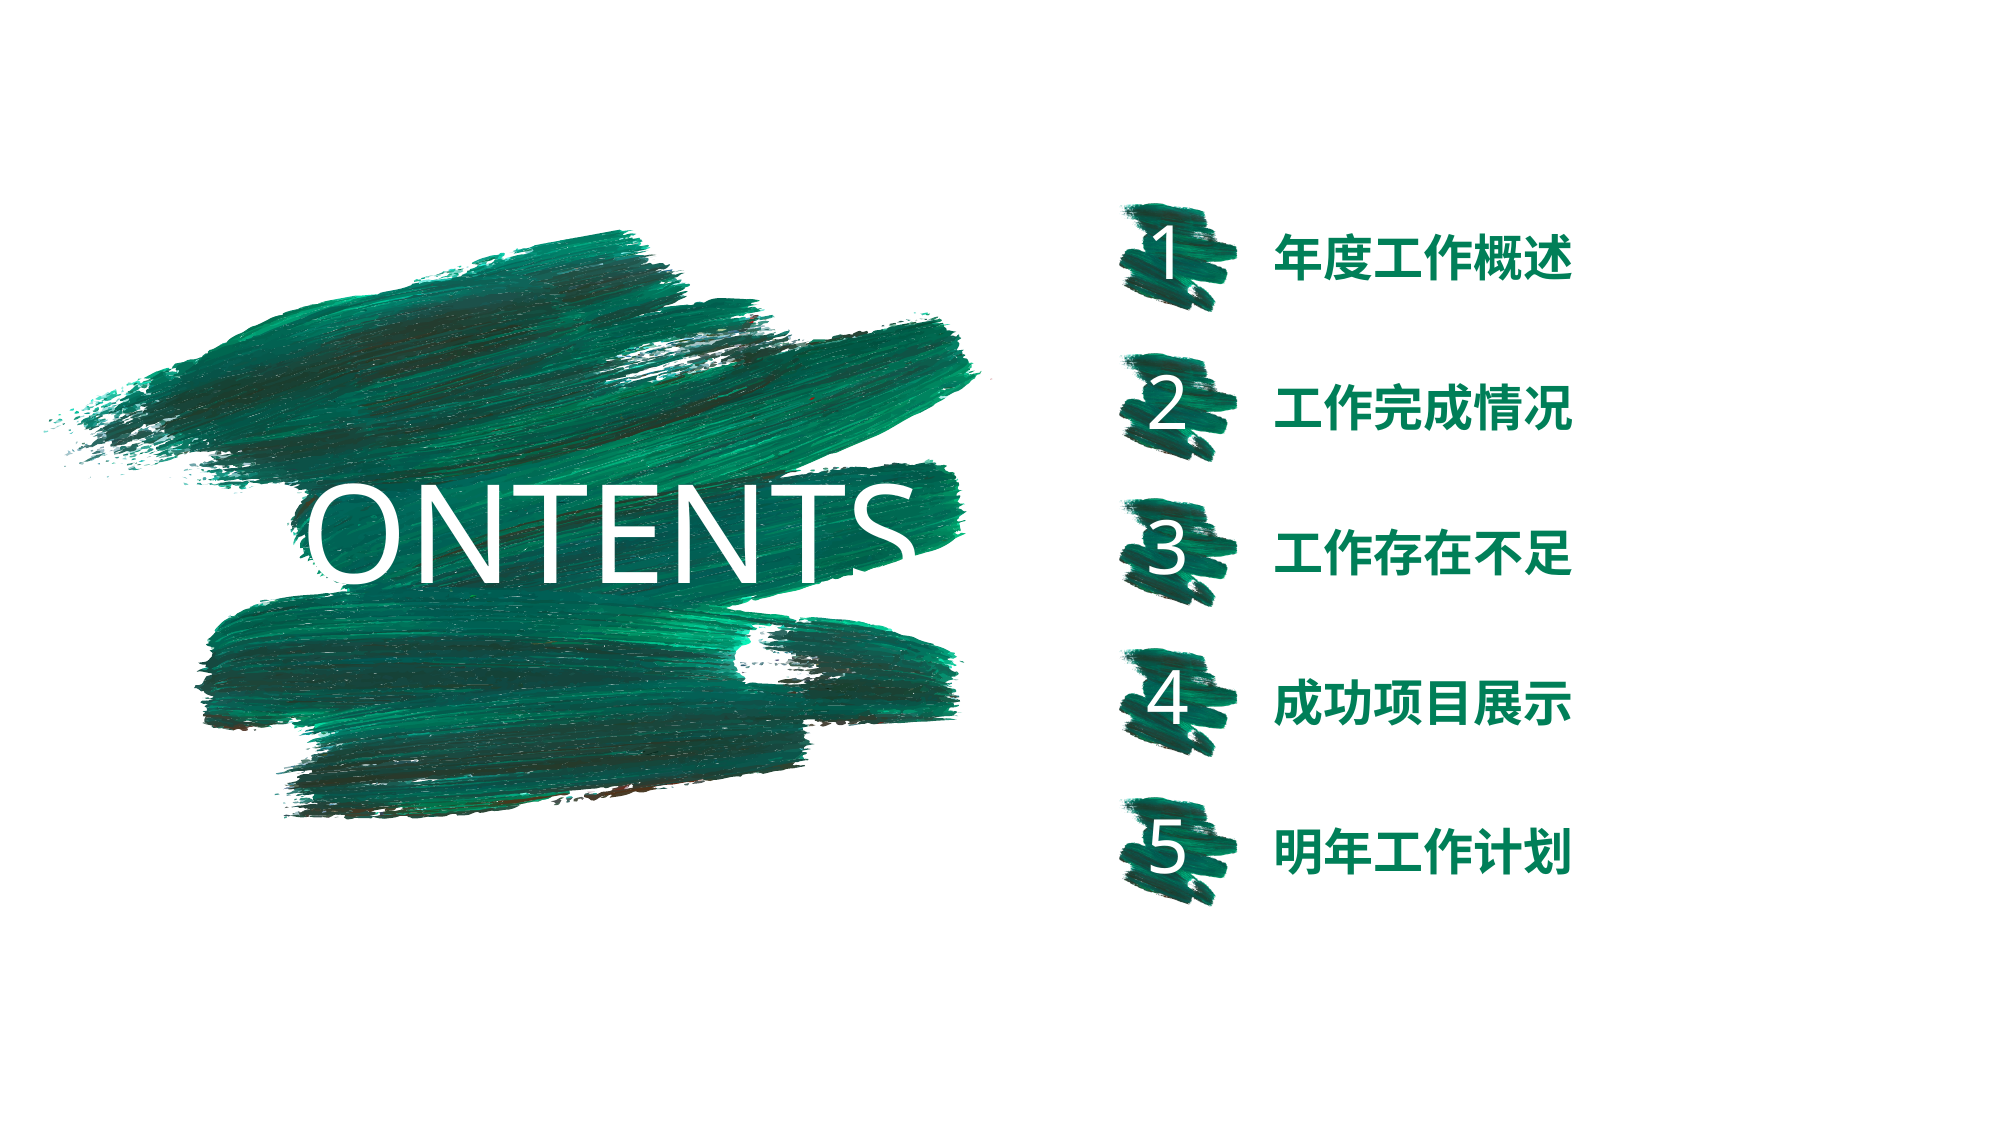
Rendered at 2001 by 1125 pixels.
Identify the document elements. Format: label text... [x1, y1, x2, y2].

text_box 工作完成情况 [1258, 368, 1822, 444]
picture [69, 248, 1015, 811]
text_box 工作存在不足 [1258, 514, 1822, 590]
text_box 明年工作计划 [1258, 813, 1822, 889]
picture [1118, 202, 1238, 313]
picture [1118, 351, 1238, 462]
picture [1118, 497, 1238, 608]
picture [1118, 647, 1238, 757]
text_box 年度工作概述 [1258, 219, 1822, 295]
text_box 成功项目展示 [1258, 664, 1822, 739]
picture [1118, 796, 1238, 907]
